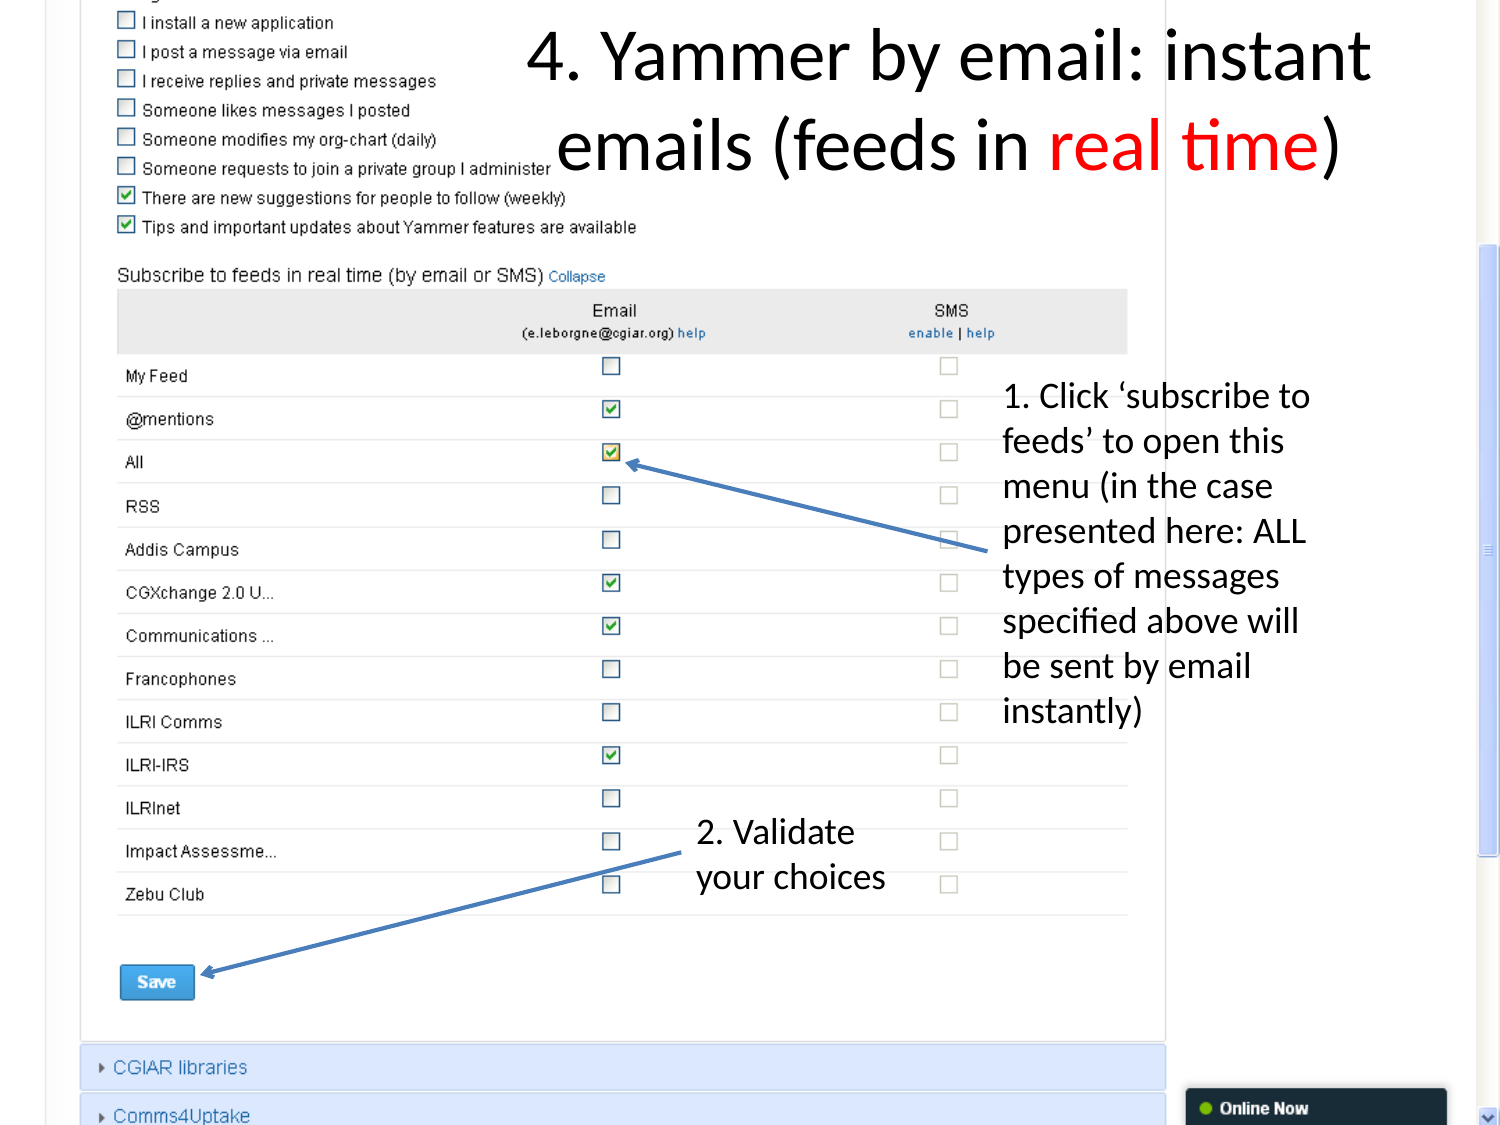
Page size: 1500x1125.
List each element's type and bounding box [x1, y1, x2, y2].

text_box [199, 852, 682, 976]
picture [0, 0, 1500, 1125]
text_box [624, 462, 988, 554]
